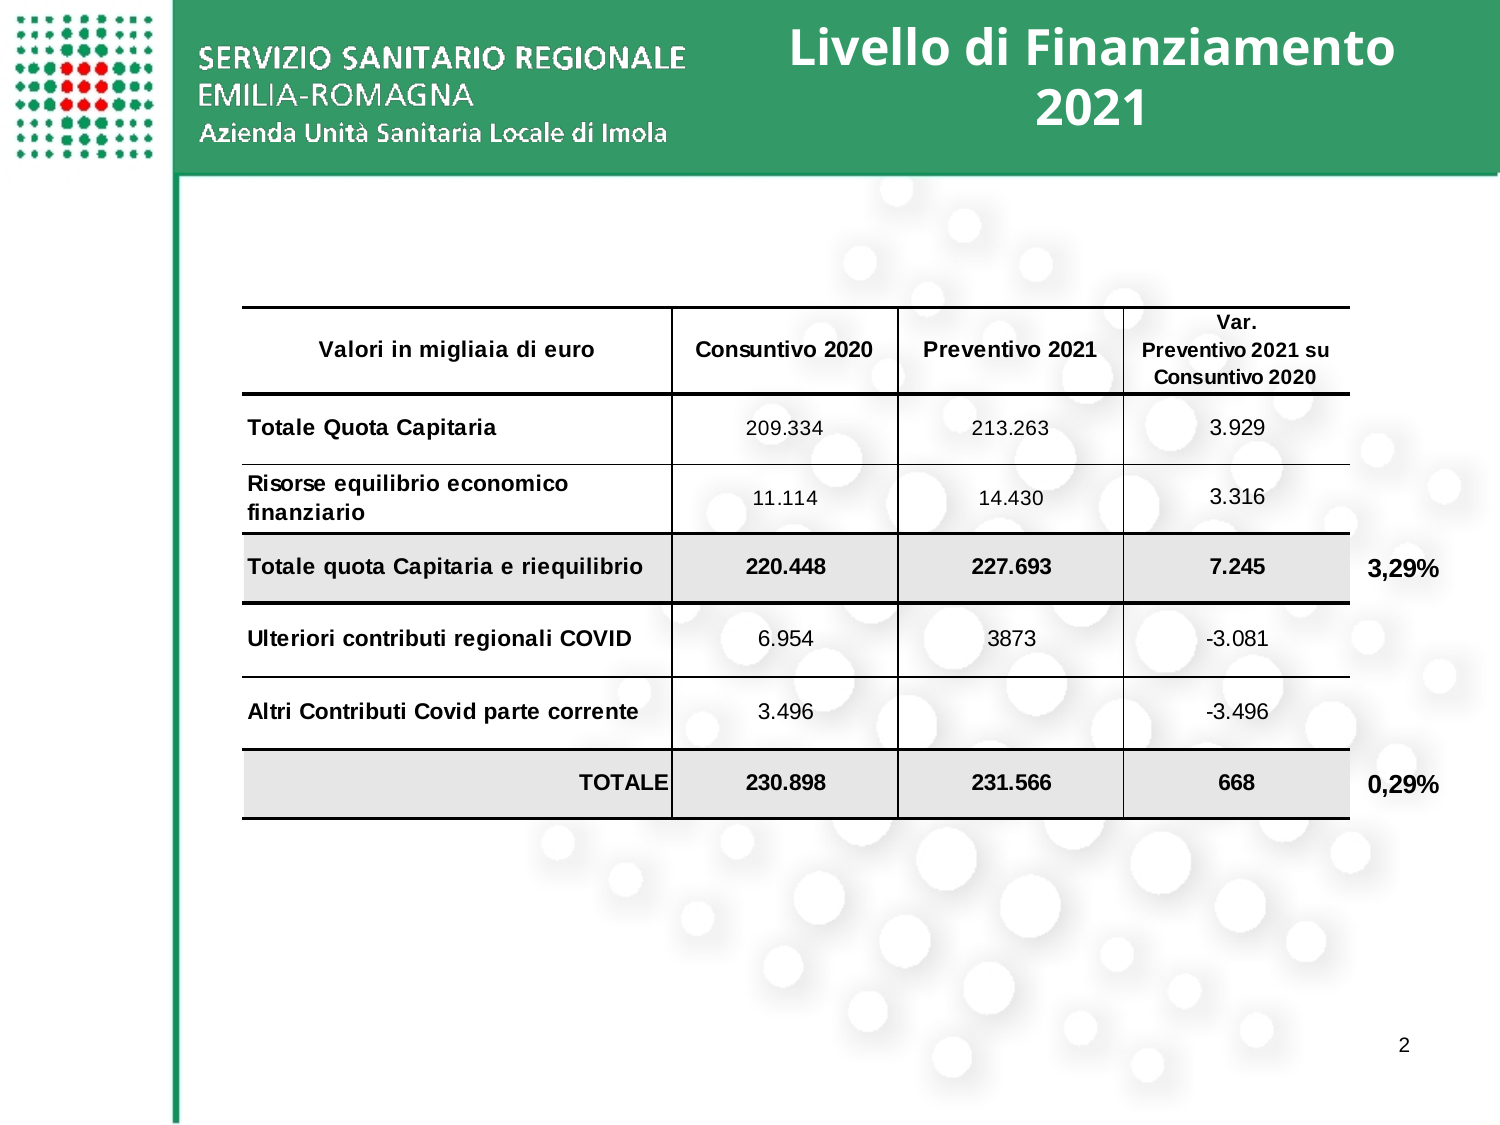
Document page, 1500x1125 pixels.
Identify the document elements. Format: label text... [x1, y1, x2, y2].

slide_number 2 [1074, 1024, 1426, 1103]
text_box Livello di Finanziamento 2021 [714, 7, 1471, 143]
picture [0, 0, 1500, 1125]
